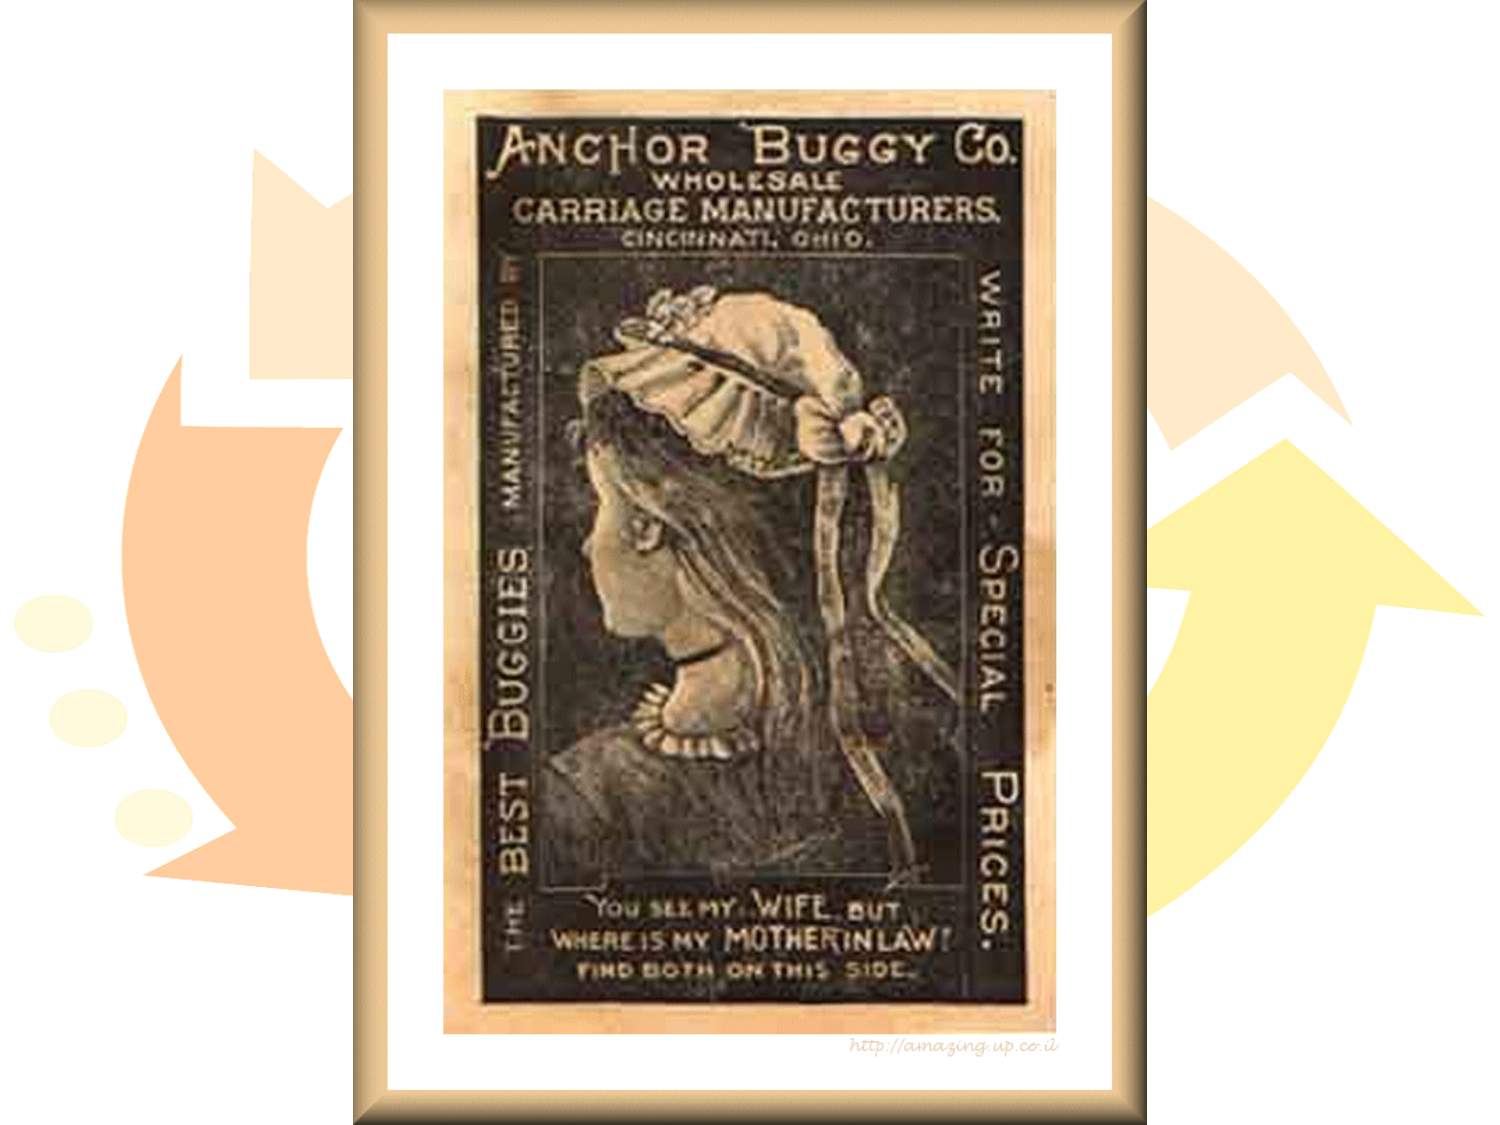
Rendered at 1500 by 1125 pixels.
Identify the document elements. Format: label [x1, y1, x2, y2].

picture [352, 0, 1148, 1125]
